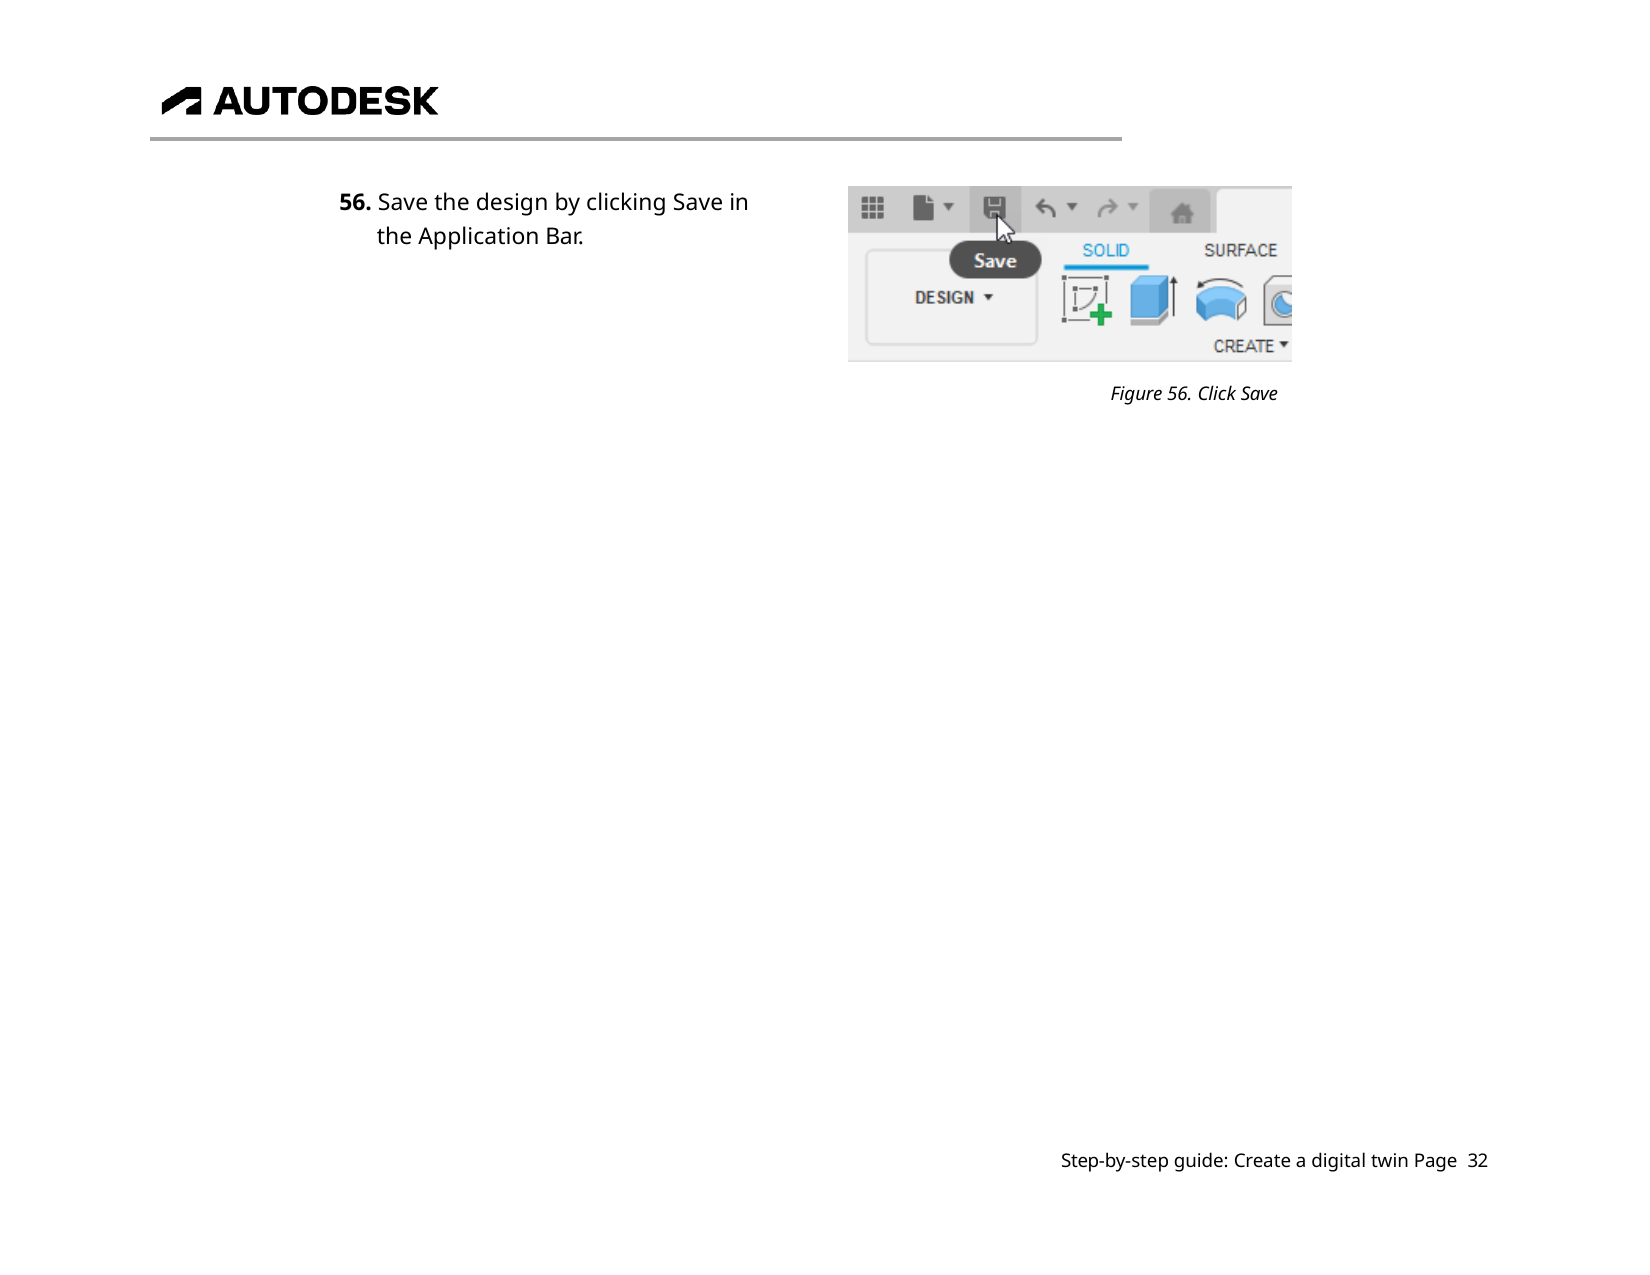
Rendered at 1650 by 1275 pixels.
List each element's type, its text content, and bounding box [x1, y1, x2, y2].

picture [161, 86, 439, 115]
picture [847, 186, 1292, 362]
slide_number Step-by-step guide: Create a digital twin Page 20 [1059, 1145, 1509, 1275]
text_box 56. Save the design by clicking Save in the Application Bar. [337, 178, 757, 250]
text_box Figure 56. Click Save [1108, 379, 1295, 405]
